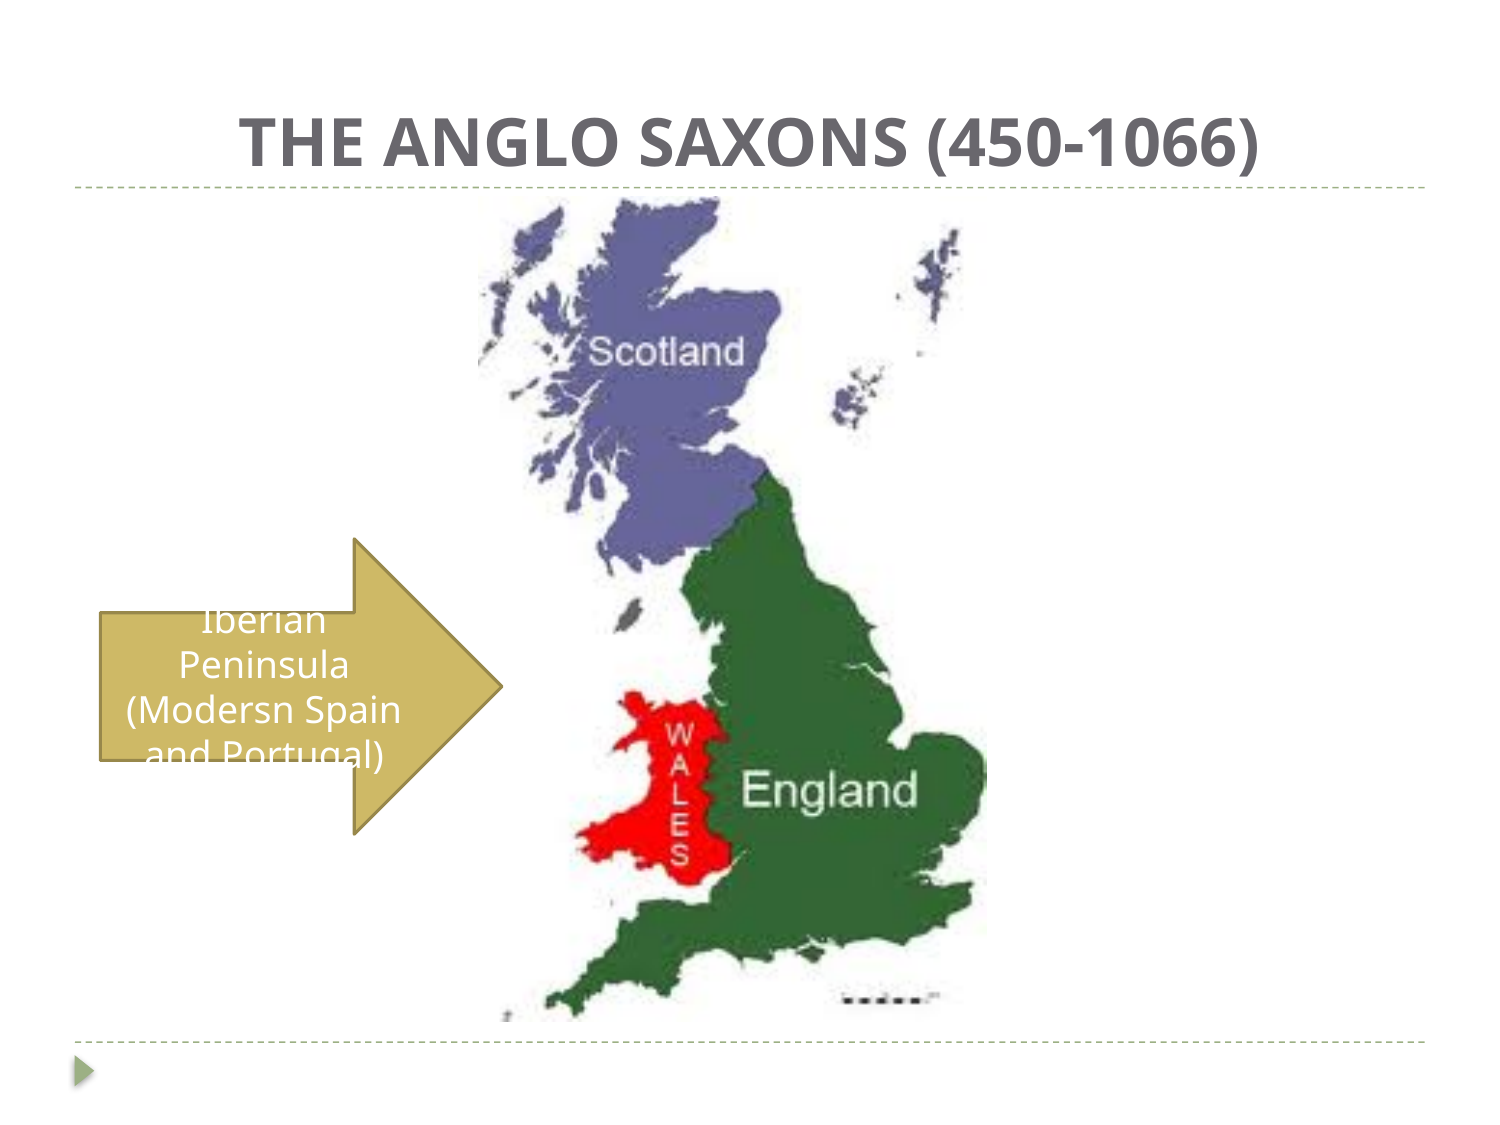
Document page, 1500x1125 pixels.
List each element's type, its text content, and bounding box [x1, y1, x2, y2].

picture [478, 196, 987, 1022]
title THE ANGLO SAXONS (450-1066) [75, 24, 1425, 188]
text_box Iberian Peninsula (Modersn Spain and Portugal) [98, 537, 472, 836]
